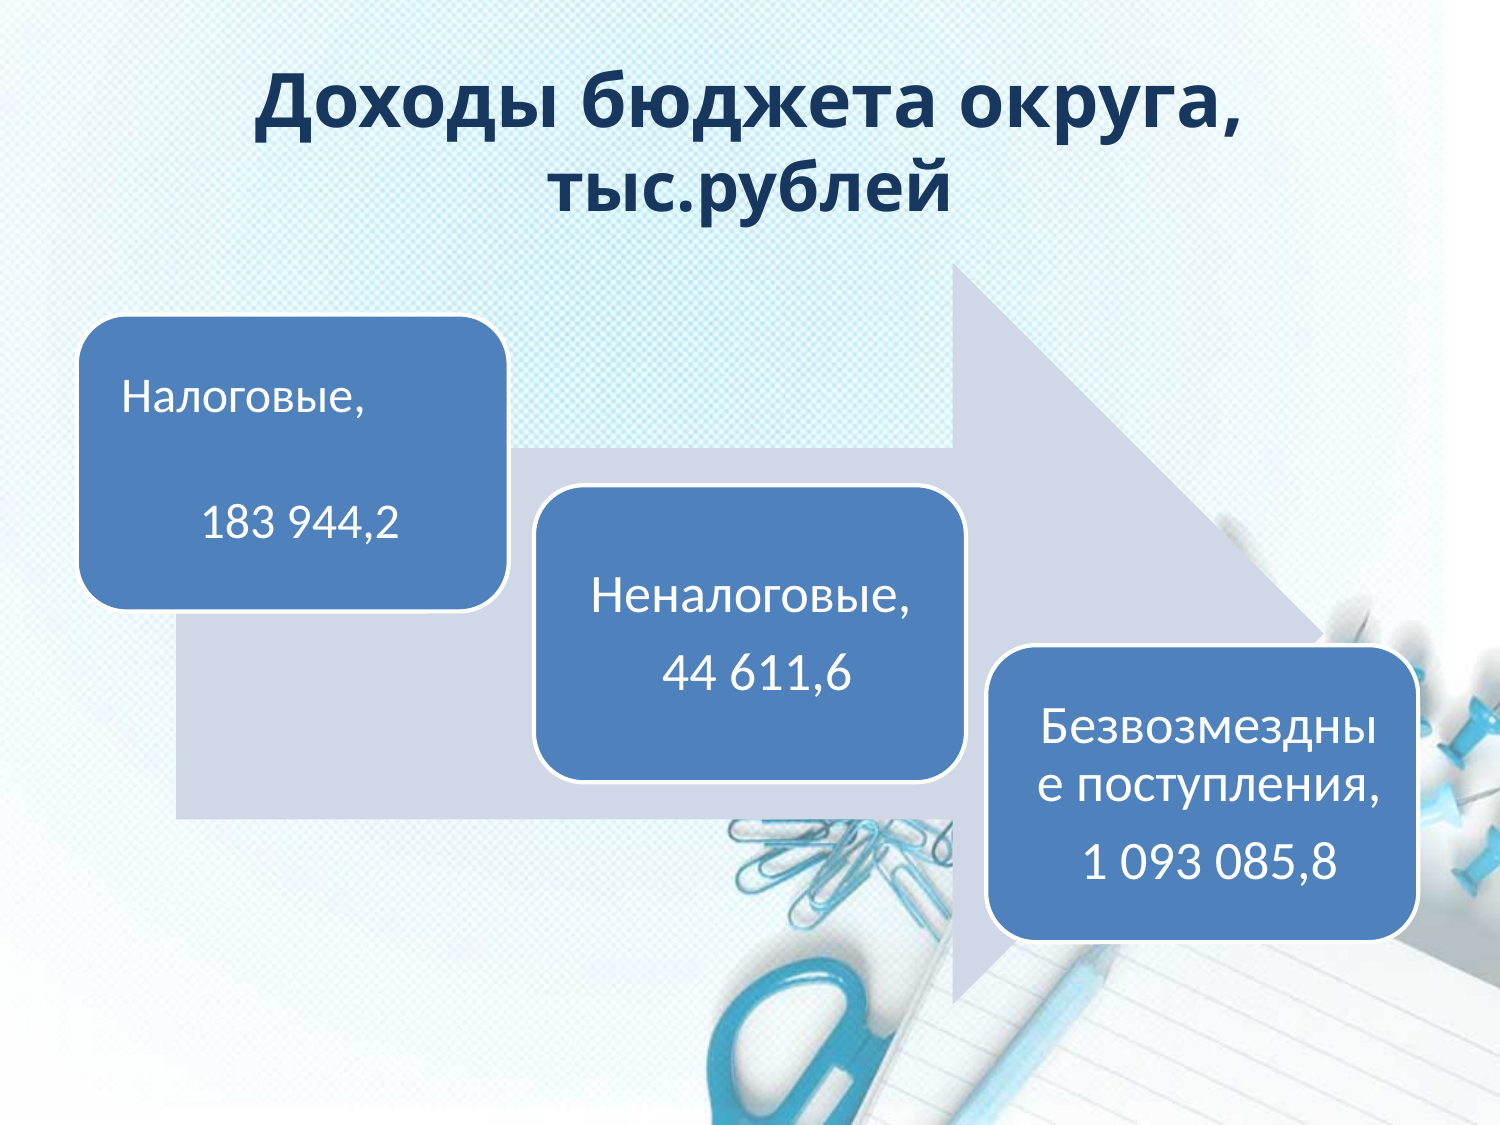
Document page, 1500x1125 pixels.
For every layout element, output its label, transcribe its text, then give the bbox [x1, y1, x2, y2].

title Доходы бюджета округа, тыс.рублей [75, 45, 1425, 233]
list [74, 262, 1426, 1006]
picture [0, 0, 1500, 1125]
